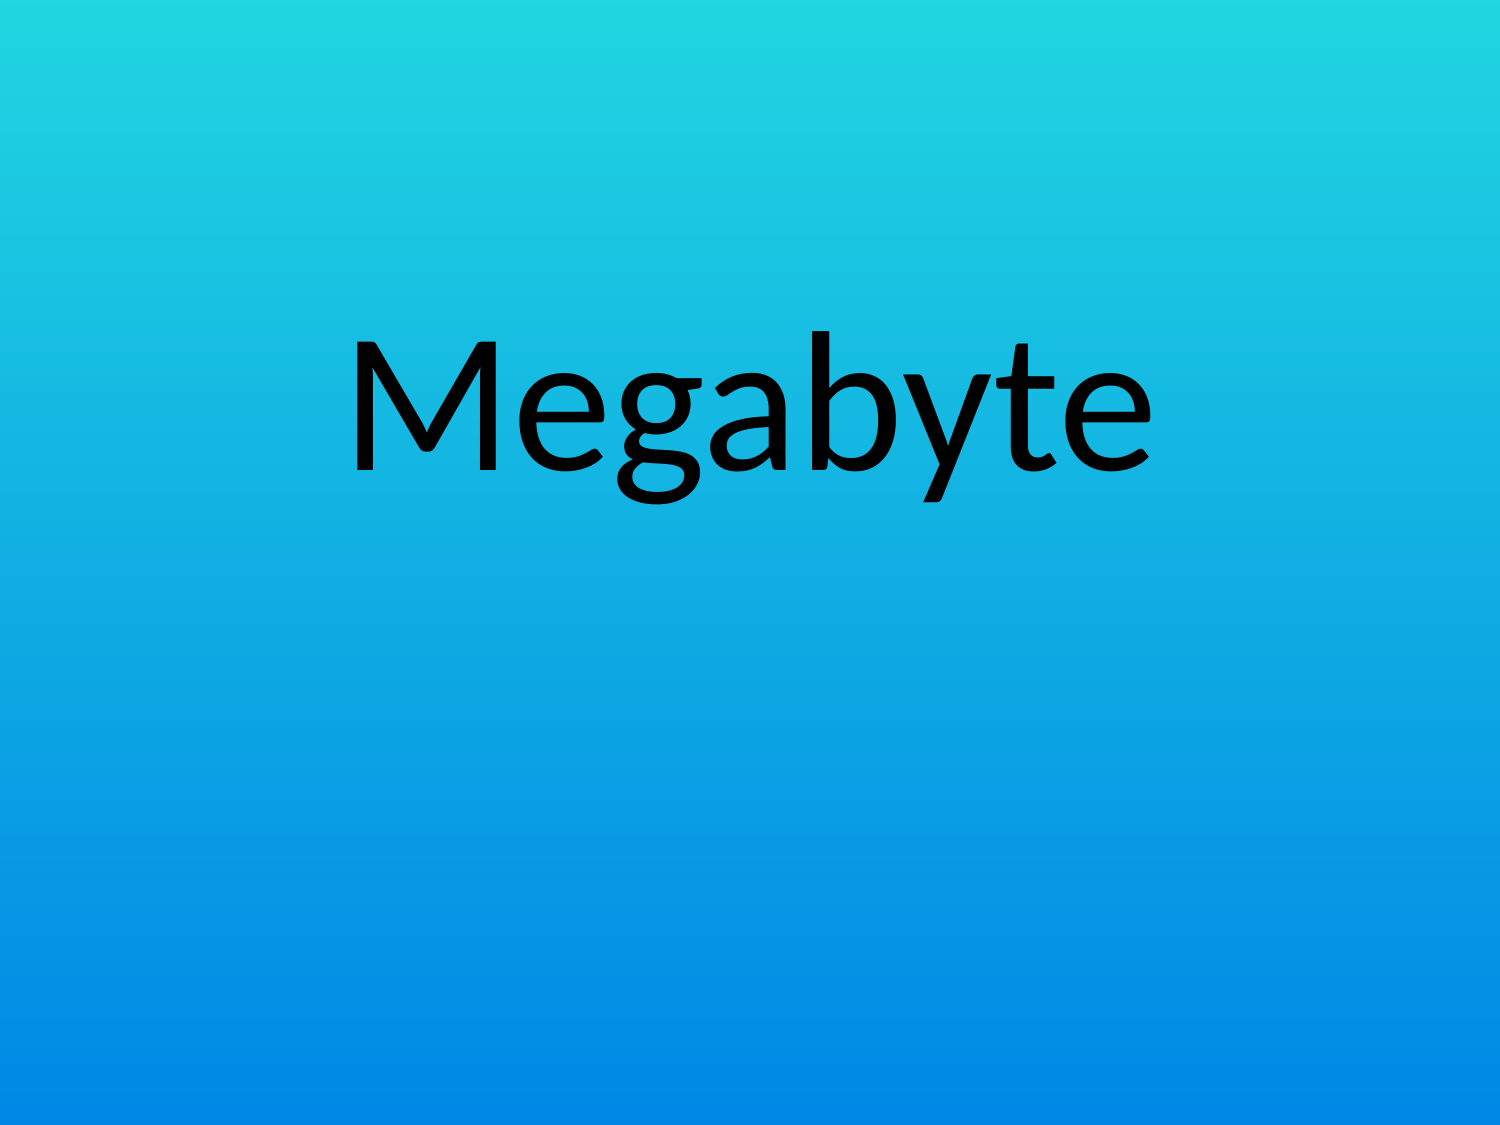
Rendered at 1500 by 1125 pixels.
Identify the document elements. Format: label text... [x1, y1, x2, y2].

list Megabyte [75, 262, 1425, 1005]
